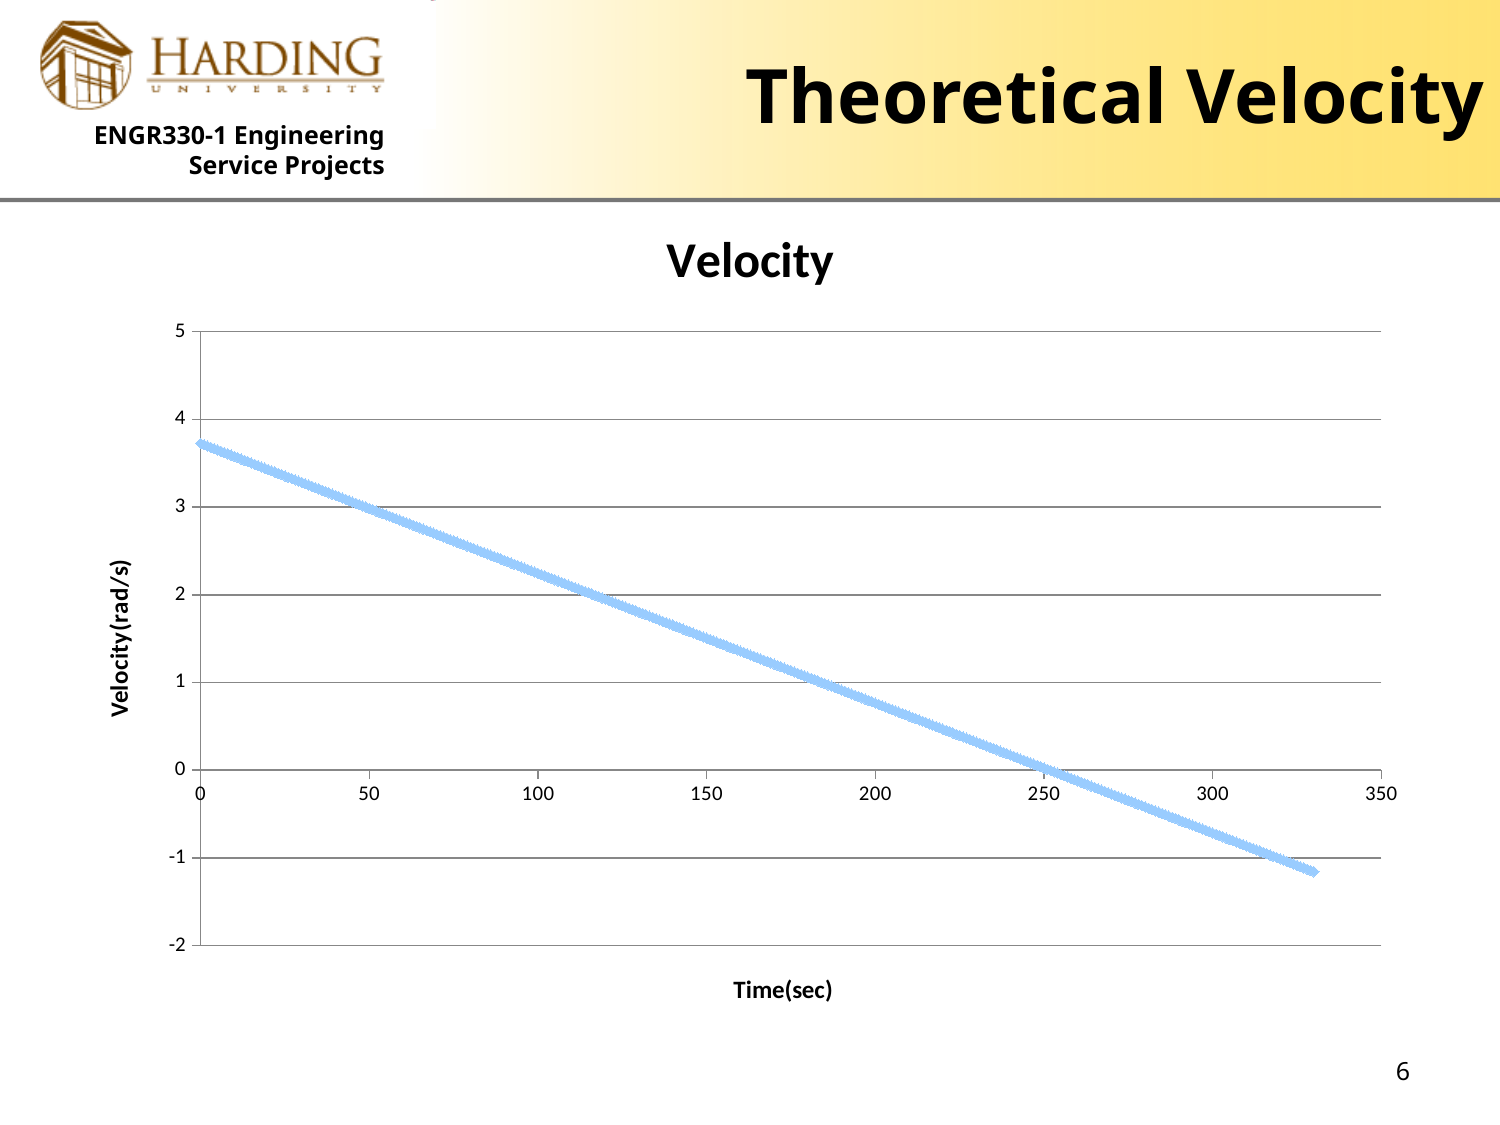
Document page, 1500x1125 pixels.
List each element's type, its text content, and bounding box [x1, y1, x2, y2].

slide_number 6 [1074, 1045, 1425, 1103]
title Theoretical Velocity [399, 0, 1500, 188]
picture [0, 0, 399, 129]
chart [74, 199, 1426, 1038]
